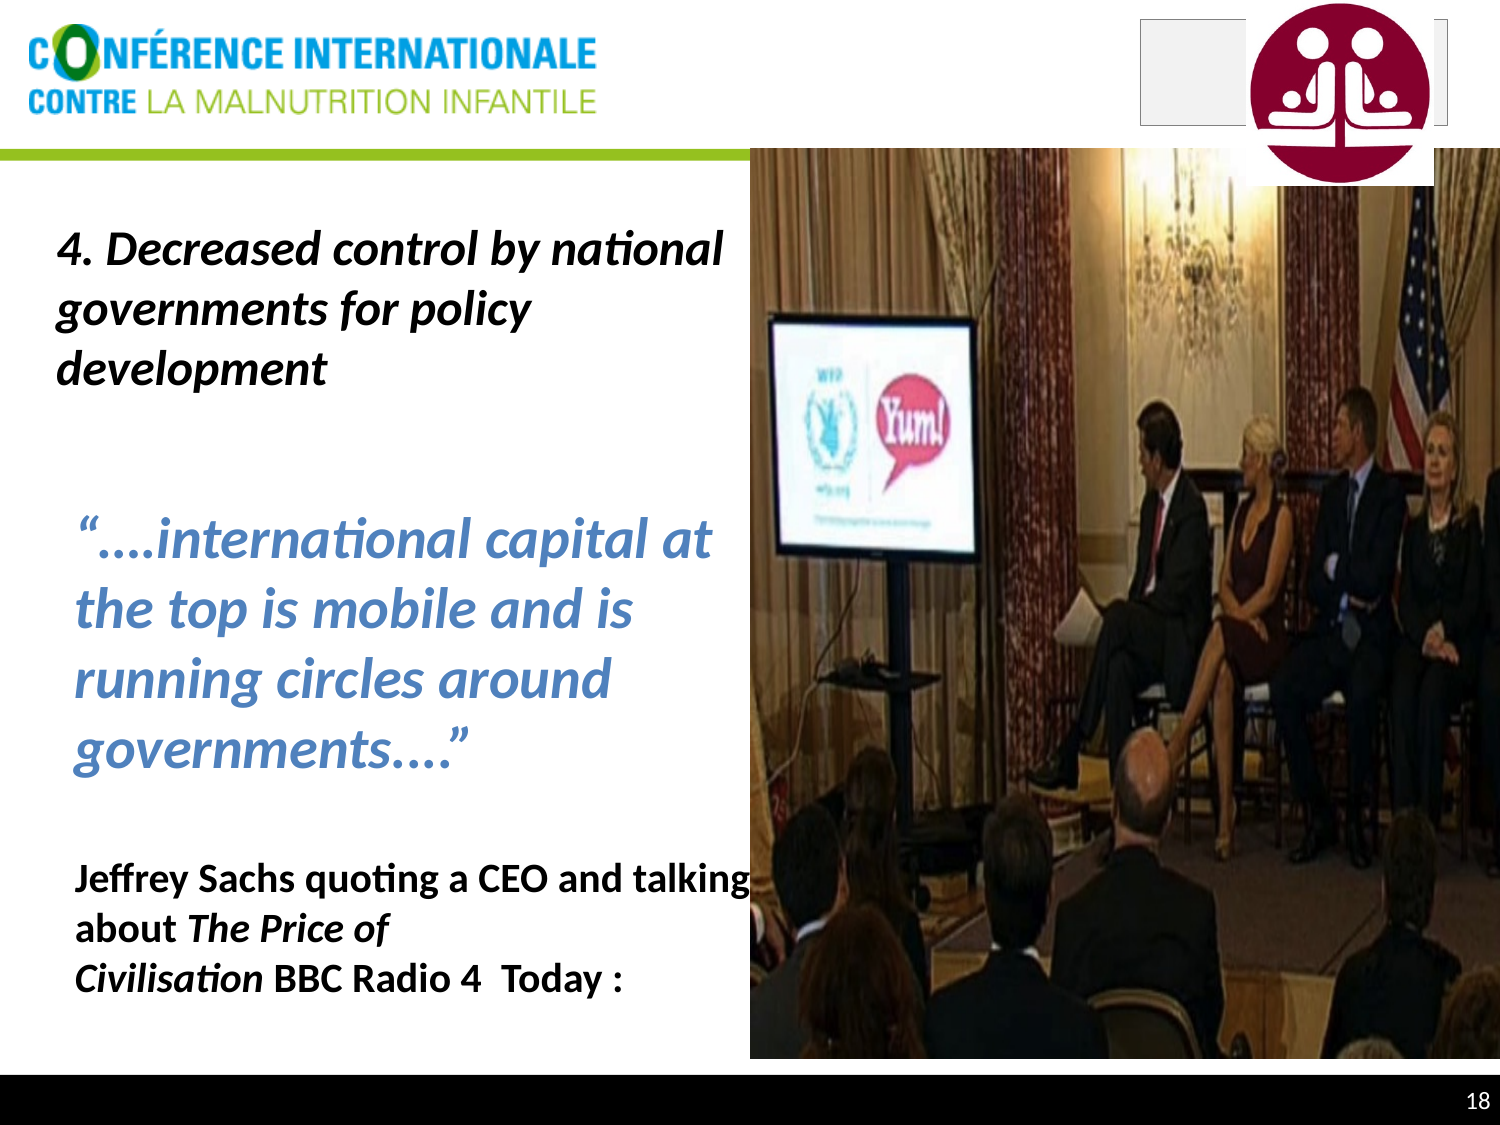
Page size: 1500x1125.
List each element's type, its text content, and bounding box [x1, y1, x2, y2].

text_box [0, 147, 750, 163]
text_box [0, 1073, 1156, 1125]
text_box 4. Decreased control by national governments for policy development “….international capital at the top is mobile and is running circles around governments....” Jeffrey Sachs quoting a CEO and talking about The Price of Civilisation BBC Radio 4 Today : [41, 208, 774, 1078]
text_box [1439, 17, 1449, 127]
slide_number 18 [1156, 1069, 1500, 1125]
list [749, 148, 1500, 1059]
picture [1245, 0, 1434, 186]
picture [29, 24, 597, 115]
text_box [1138, 17, 1240, 127]
